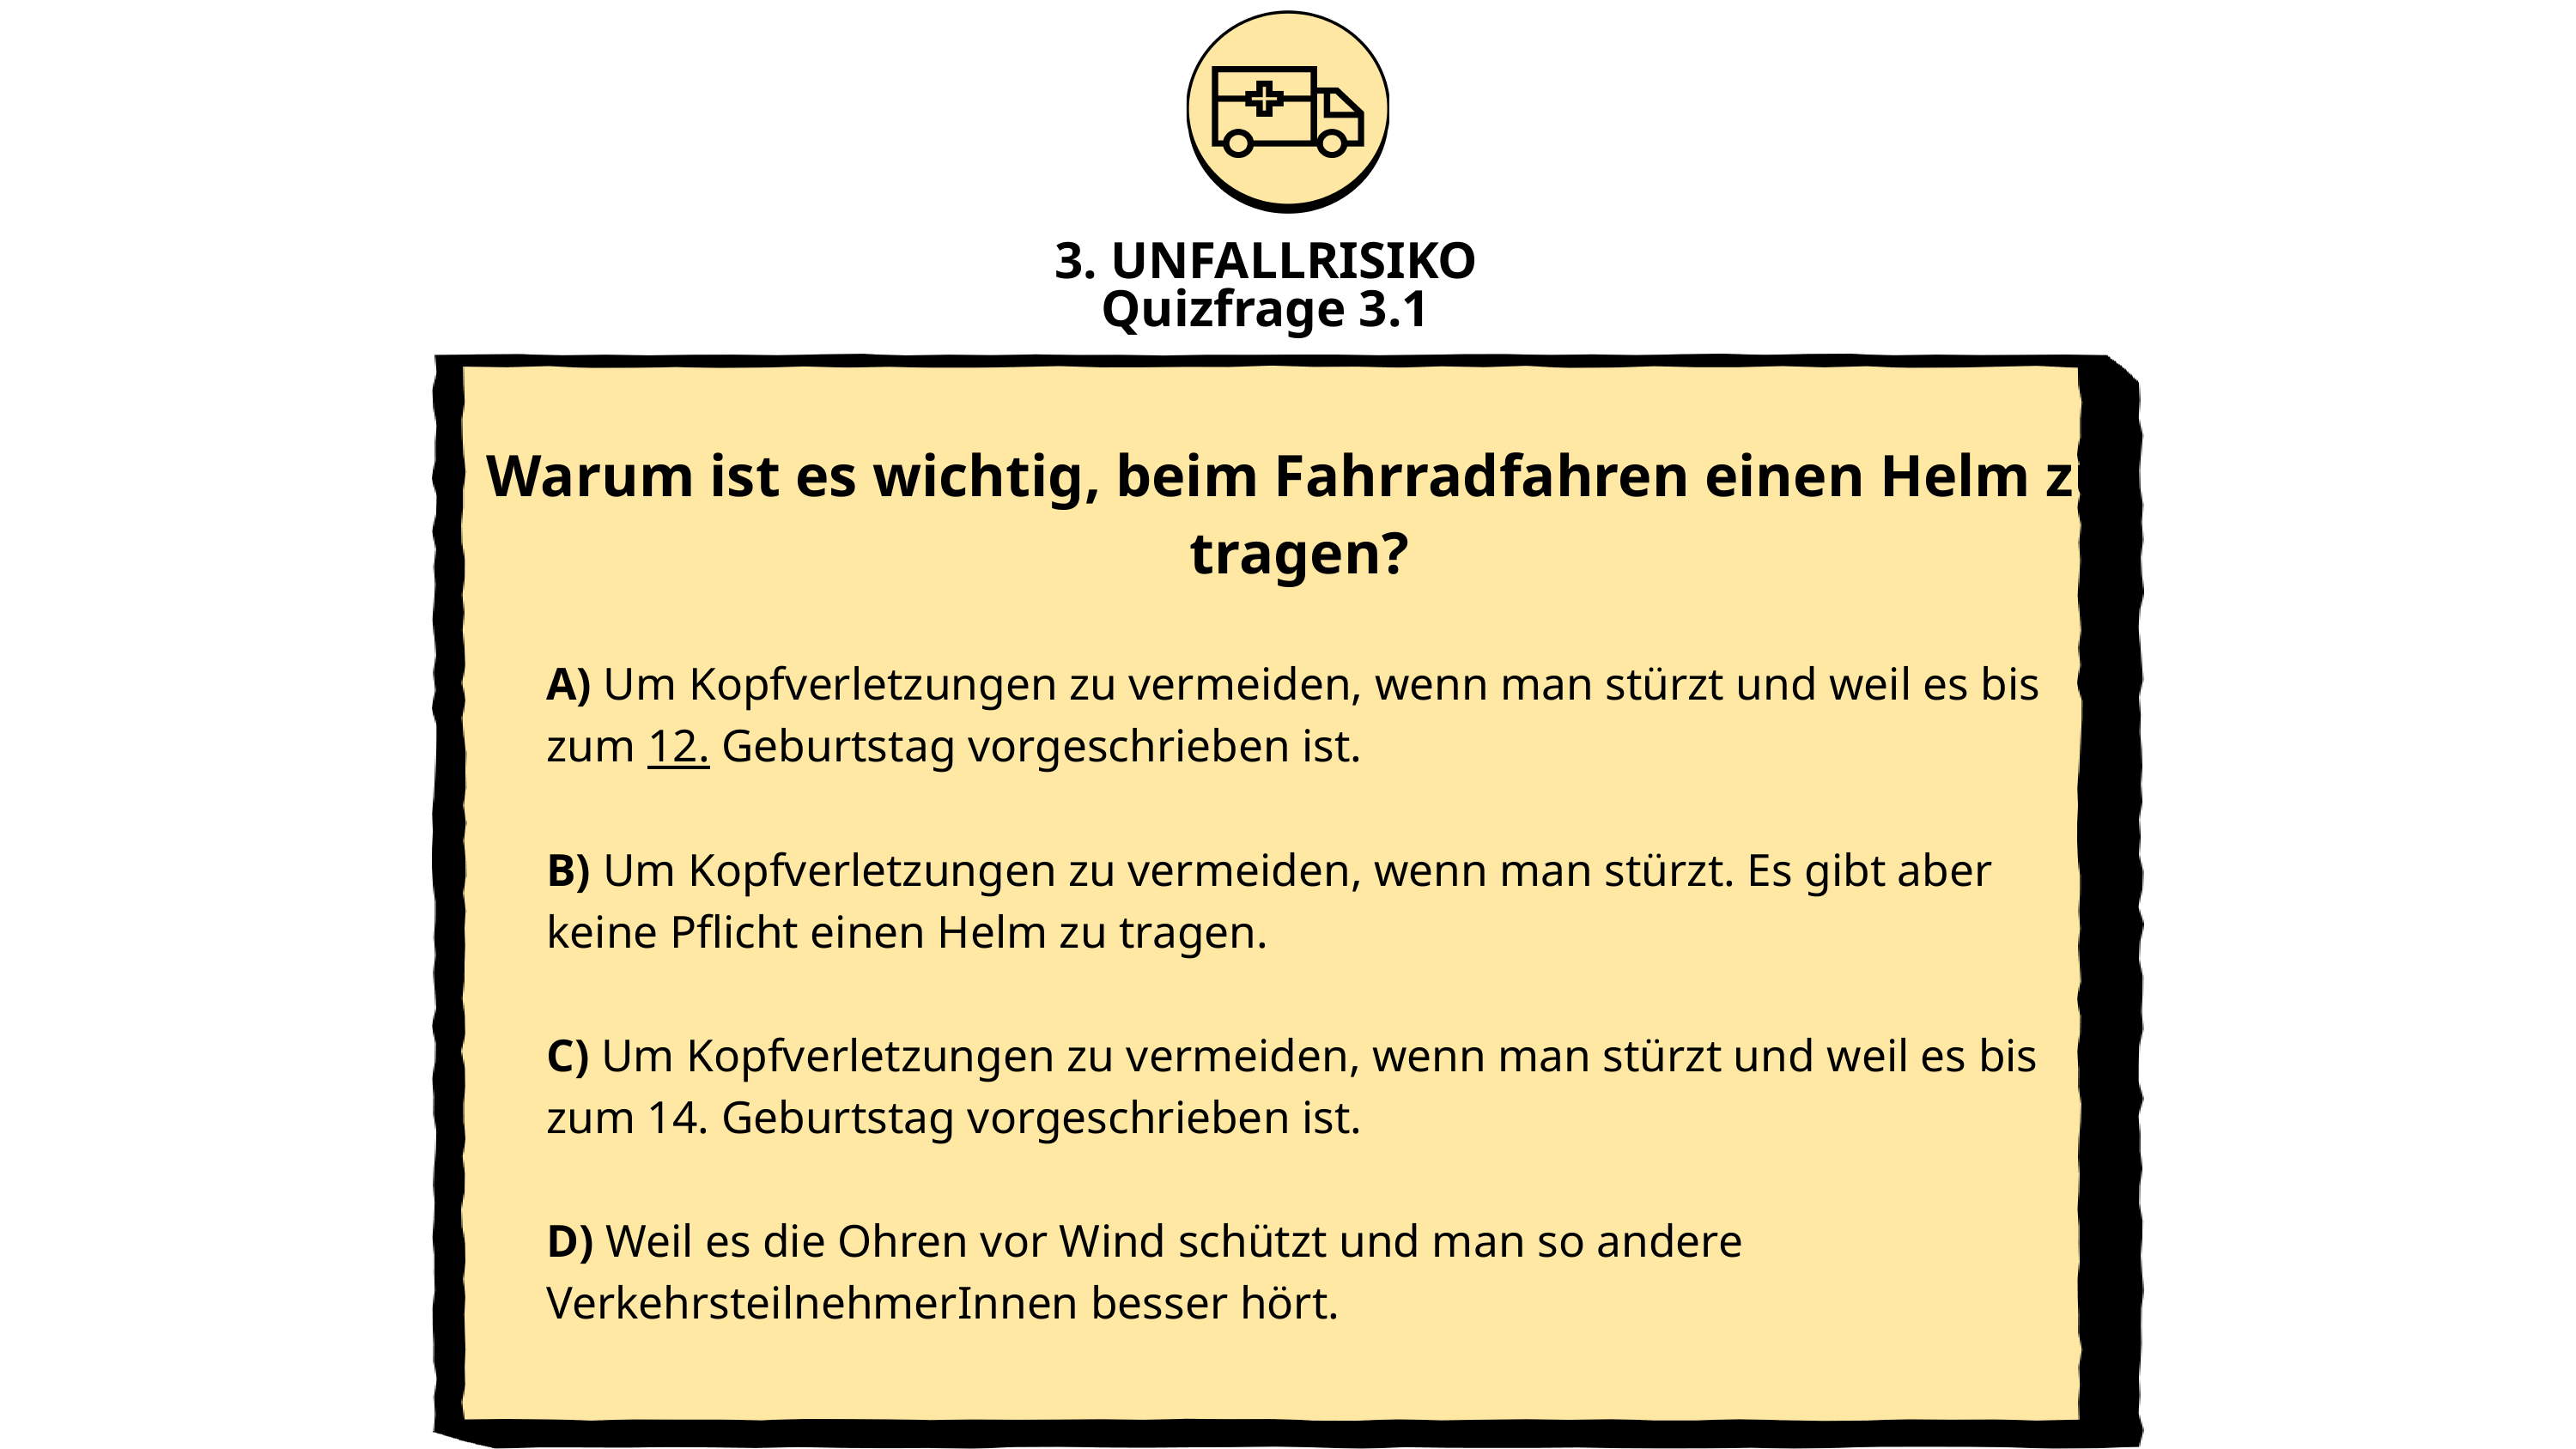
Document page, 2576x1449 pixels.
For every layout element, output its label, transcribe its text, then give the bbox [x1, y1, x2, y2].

text_box [1212, 66, 1364, 158]
text_box [432, 353, 2144, 1449]
text_box Warum ist es wichtig, beim Fahrradfahren einen Helm zu tragen? A) Um Kopfverletzungen zu vermeiden, wenn man stürzt und weil es bis zum 12. Geburtstag vorgeschrieben ist. B) Um Kopfverletzungen zu vermeiden, wenn man stürzt. Es gibt aber keine Pflicht einen Helm zu tragen. C) Um Kopfverletzungen zu vermeiden, wenn man stürzt und weil es bis zum 14. Geburtstag vorgeschrieben ist. D) Weil es die Ohren vor Wind schützt und man so andere VerkehrsteilnehmerInnen besser hört. [482, 430, 2117, 1329]
text_box [1186, 10, 1389, 214]
text_box 3. UNFALLRISIKO Quizfrage 3.1 [927, 241, 1606, 336]
